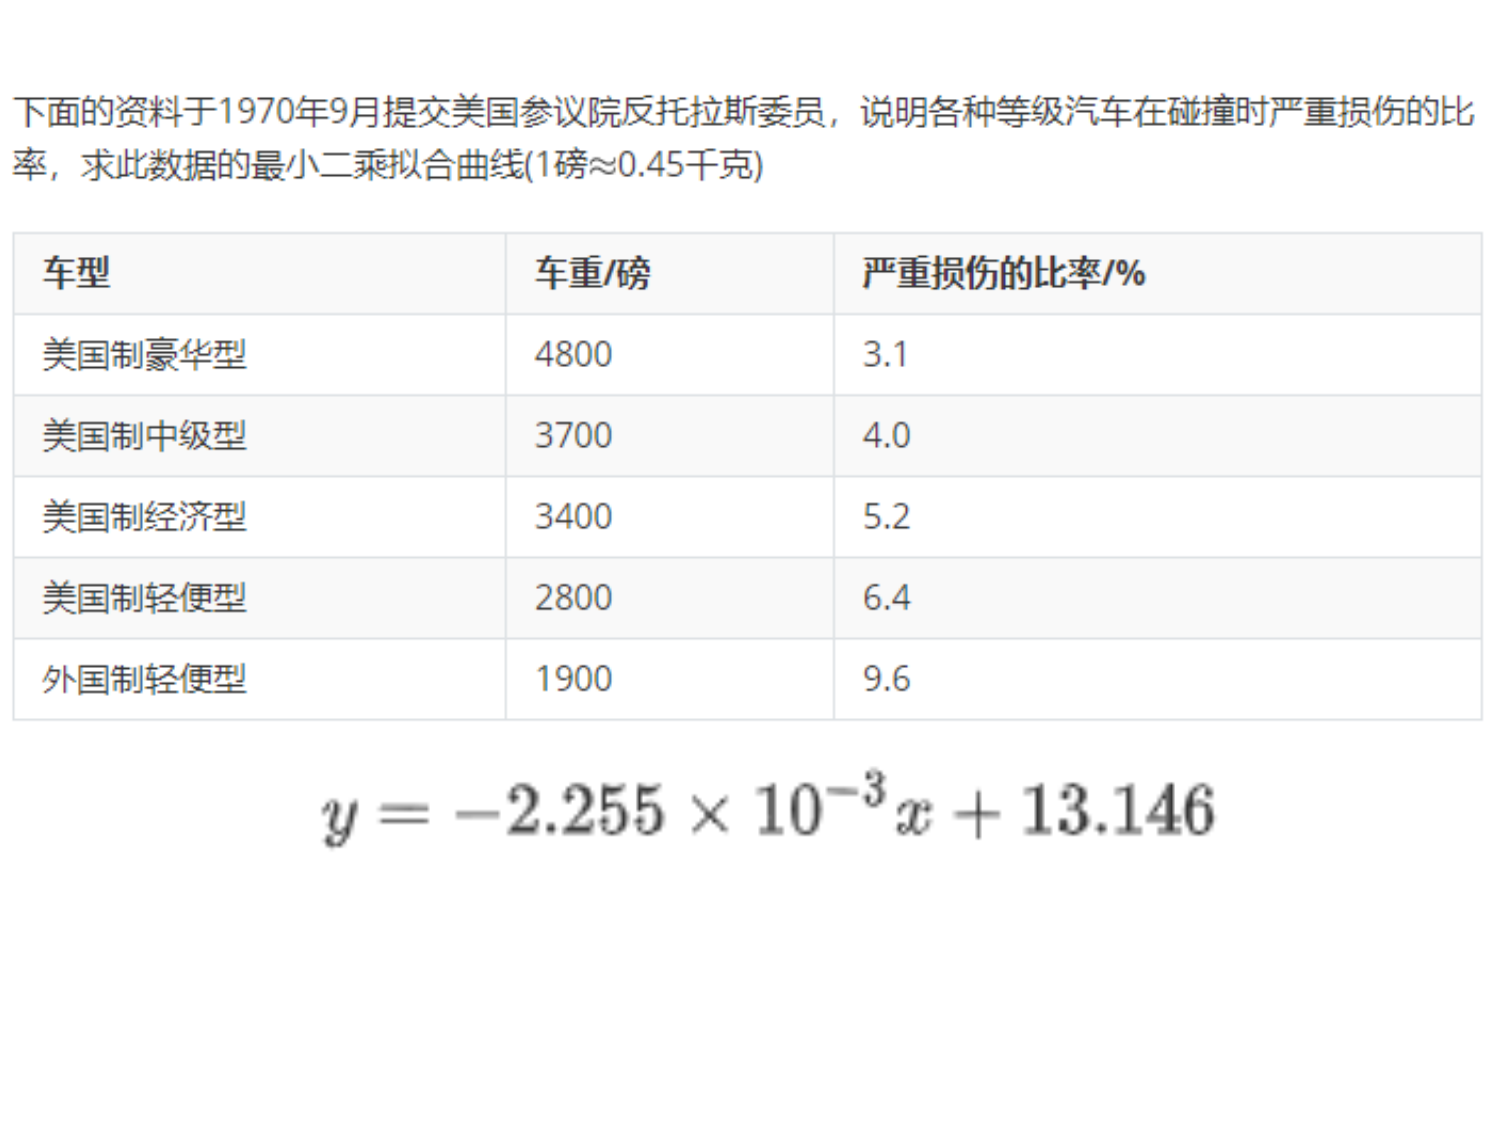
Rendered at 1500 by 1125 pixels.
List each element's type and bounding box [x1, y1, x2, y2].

picture [292, 761, 1243, 880]
picture [0, 81, 1493, 732]
